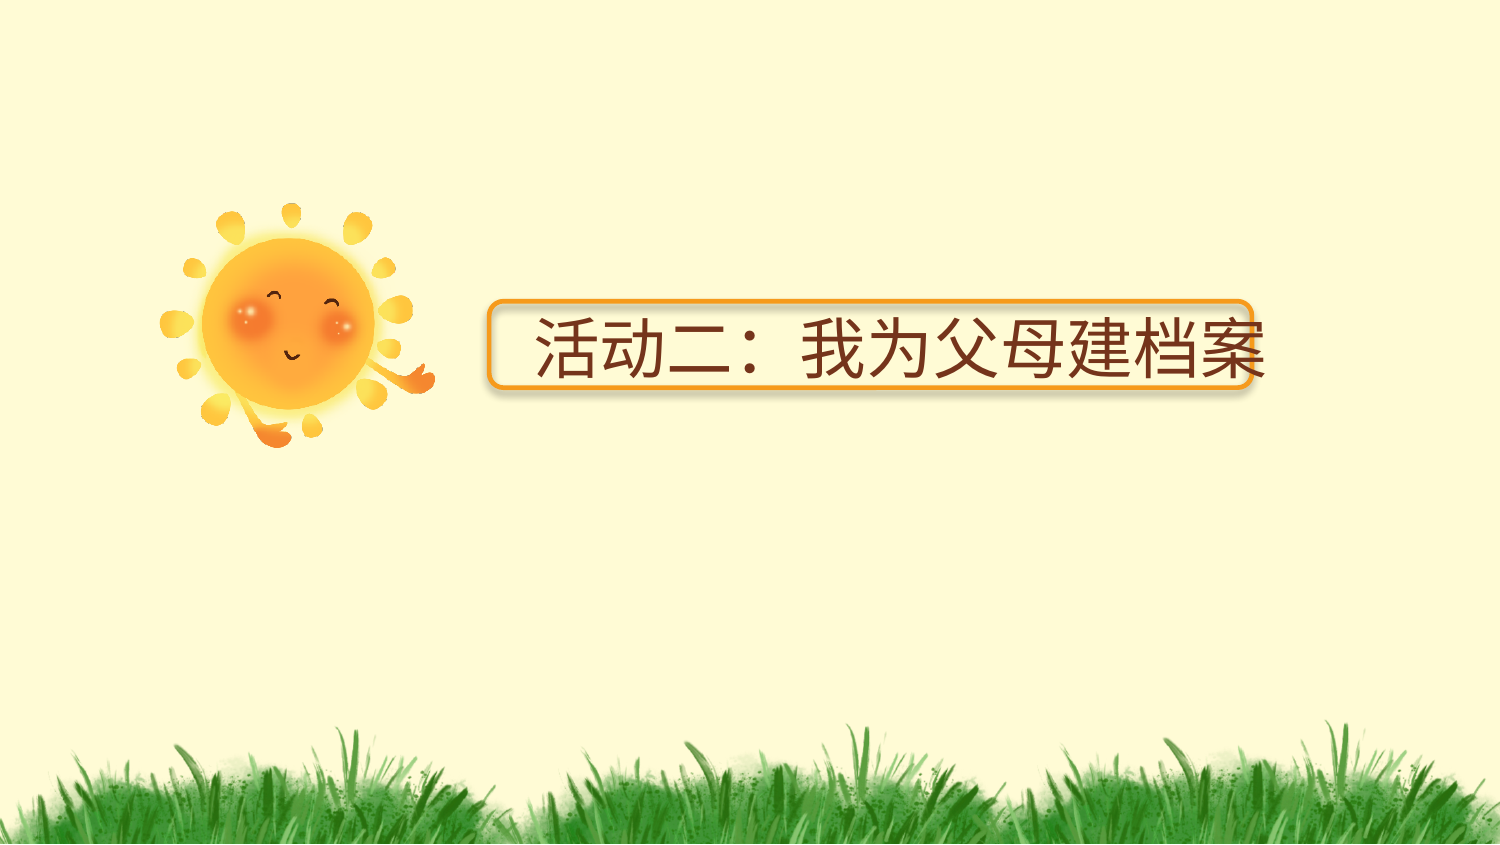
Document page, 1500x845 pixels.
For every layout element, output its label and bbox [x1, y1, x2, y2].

text_box [412, 299, 1327, 396]
picture [124, 152, 477, 497]
text_box [0, 497, 1500, 844]
